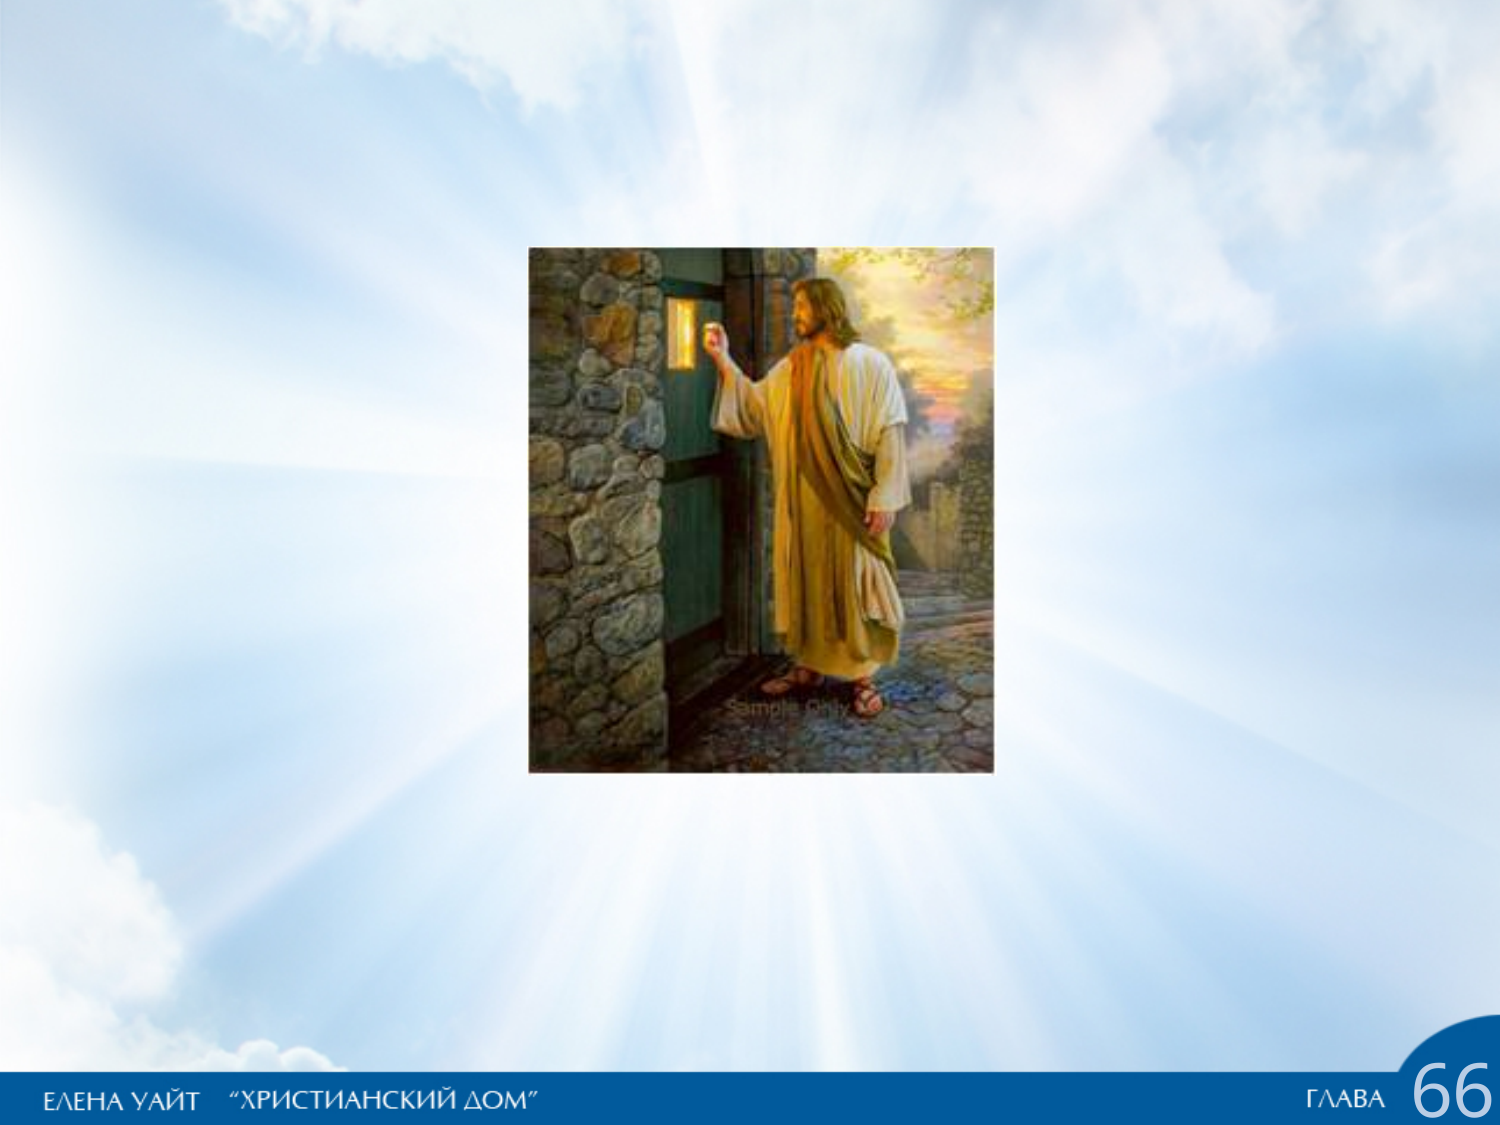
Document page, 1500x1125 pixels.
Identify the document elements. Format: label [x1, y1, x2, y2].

picture [0, 0, 1500, 1125]
list [527, 245, 997, 776]
